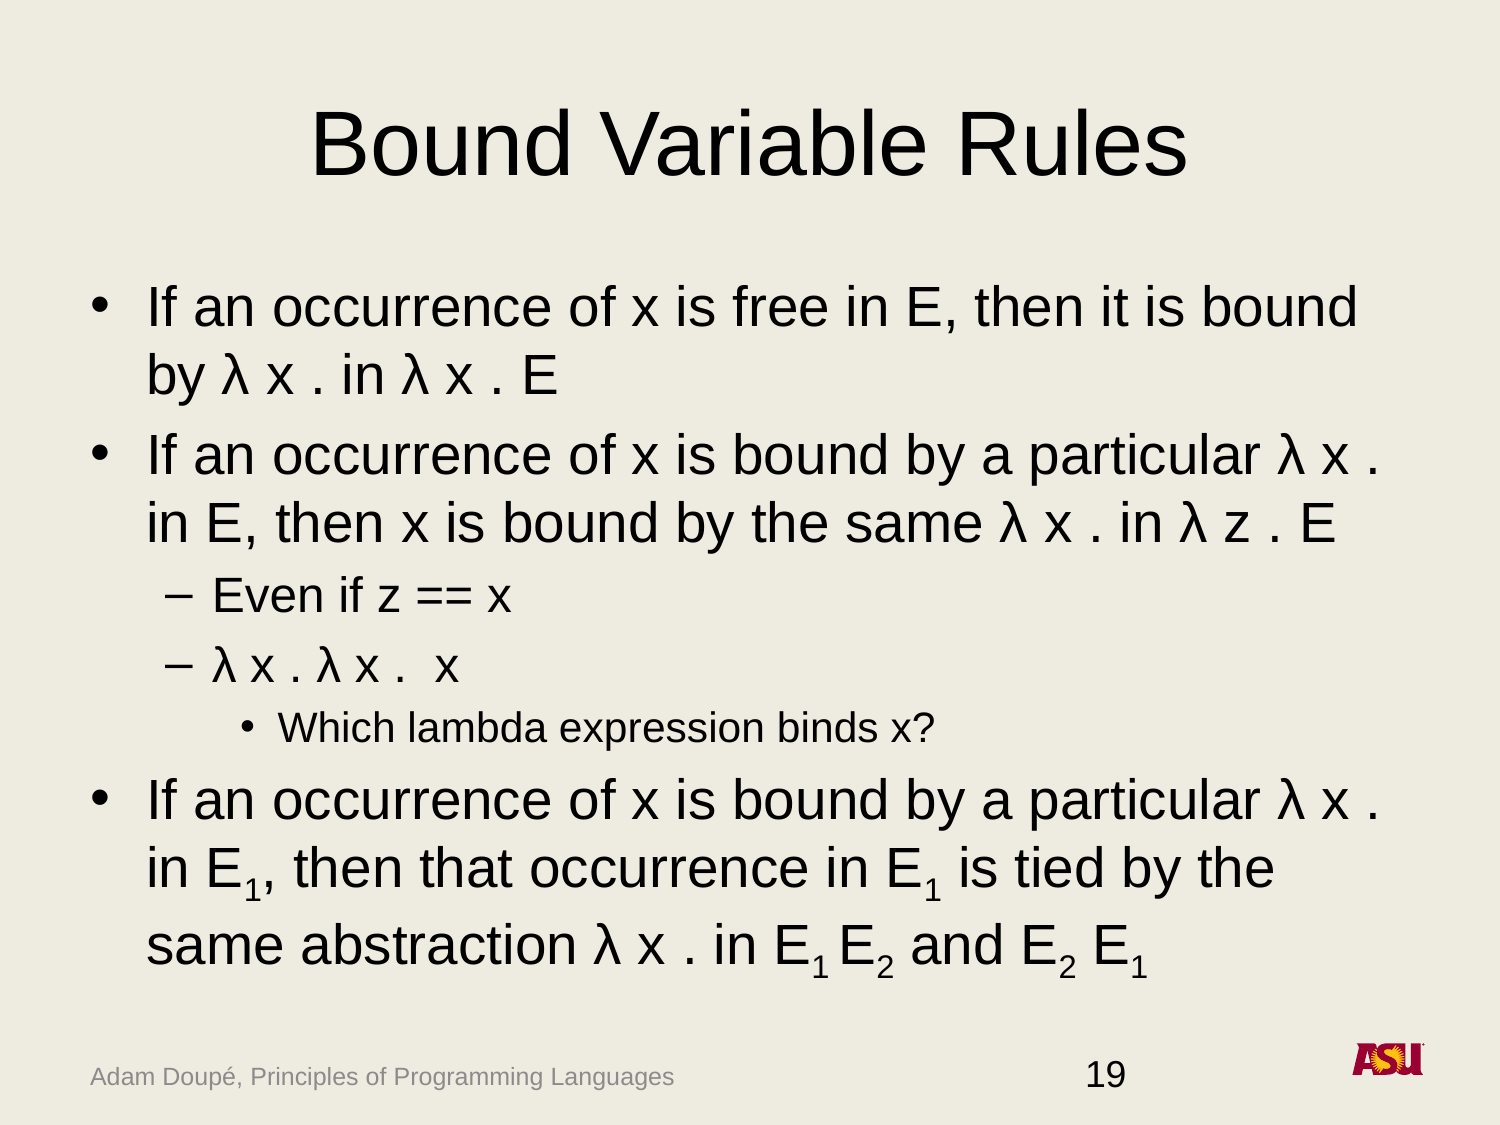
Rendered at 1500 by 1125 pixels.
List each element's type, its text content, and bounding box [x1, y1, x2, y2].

title Bound Variable Rules [75, 45, 1425, 233]
list If an occurrence of x is free in E, then it is bound by λ x . in λ x . E If an occurrence of x is bound by a particular λ x . in E, then x is bound by the same λ x . in λ z . E Even if z == x λ x . λ x . x Which lambda expression binds x? If an occurrence of x is bound by a particular λ x . in E1, then that occurrence in E1 is tied by the same abstraction λ x . in E1 E2 and E2 E1 [75, 262, 1425, 1005]
slide_number 19 [1070, 1042, 1421, 1103]
